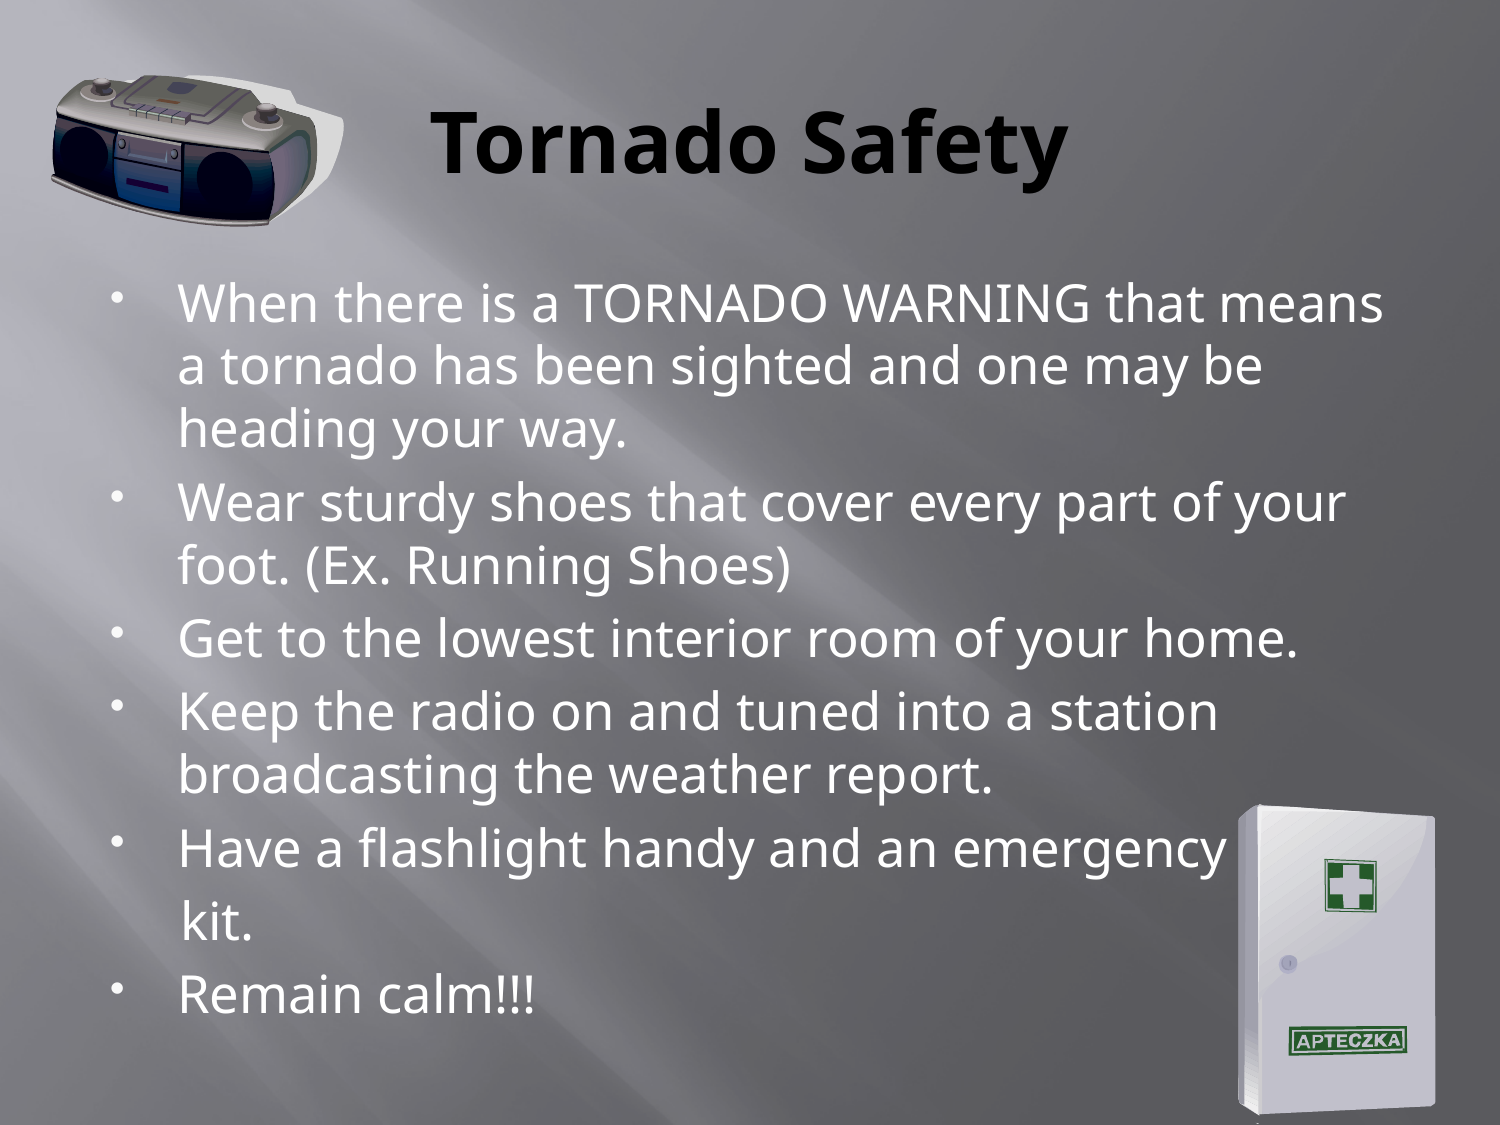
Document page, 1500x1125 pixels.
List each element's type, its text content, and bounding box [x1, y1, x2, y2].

list When there is a TORNADO WARNING that means a tornado has been sighted and one may be heading your way. Wear sturdy shoes that cover every part of your foot. (Ex. Running Shoes) Get to the lowest interior room of your home. Keep the radio on and tuned into a station broadcasting the weather report. Have a flashlight handy and an emergency kit. Remain calm!!! [75, 262, 1425, 1035]
title Tornado Safety [75, 45, 1425, 233]
picture [49, 74, 351, 230]
picture [1237, 802, 1437, 1125]
